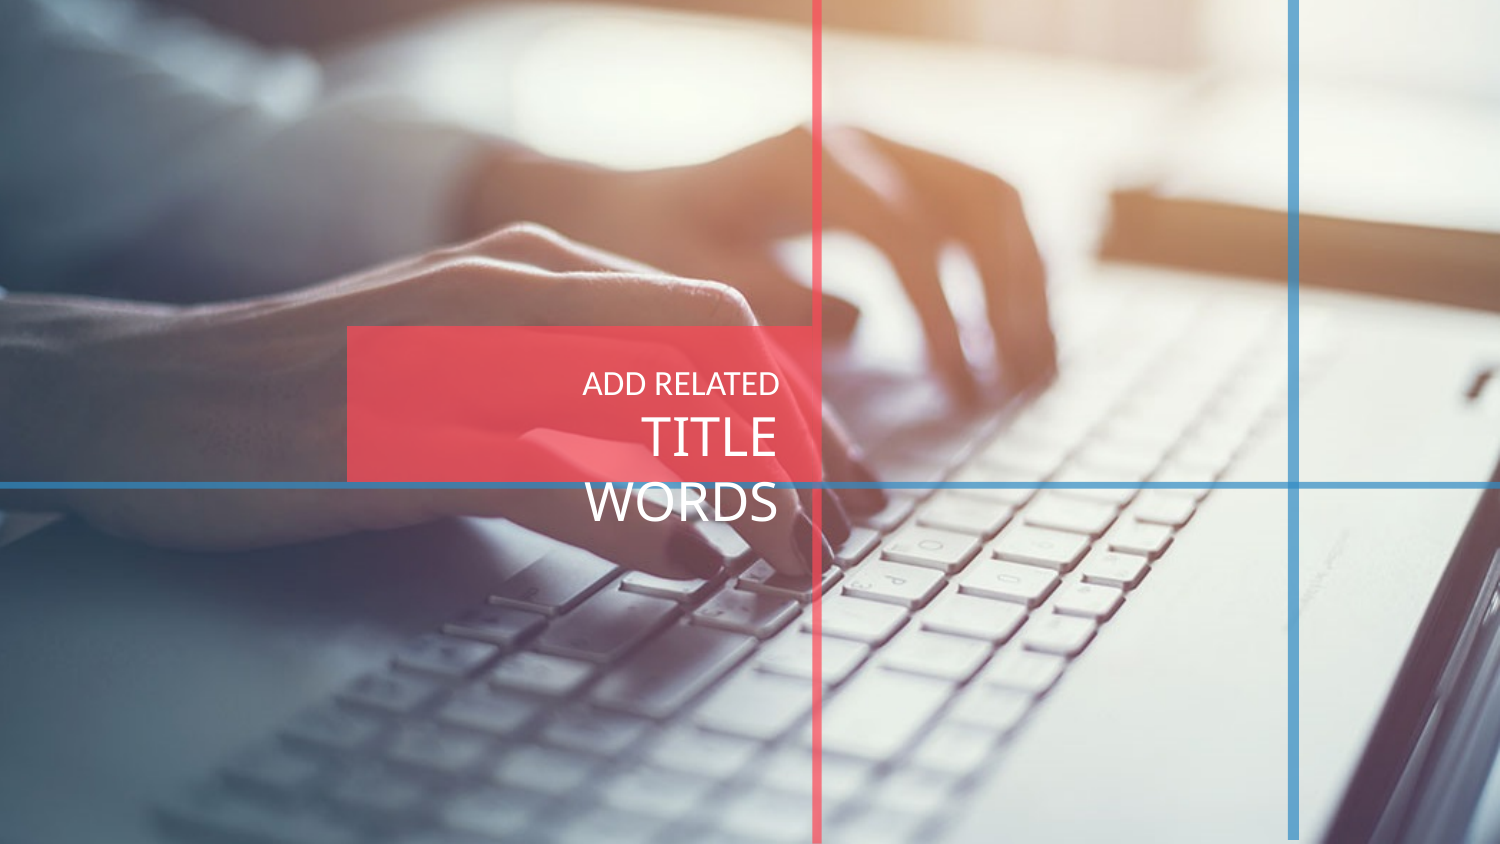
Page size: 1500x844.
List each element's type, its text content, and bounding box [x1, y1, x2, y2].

text_box [1287, 0, 1299, 481]
text_box [0, 0, 812, 481]
text_box [1287, 489, 1299, 840]
text_box [822, 489, 1500, 844]
text_box [791, 481, 1500, 489]
text_box [812, 0, 822, 481]
text_box [1299, 0, 1500, 481]
text_box [0, 489, 812, 844]
text_box [822, 0, 1287, 481]
text_box [347, 326, 813, 482]
text_box ADD RELATED TITLE WORDS [479, 354, 791, 538]
text_box [0, 481, 479, 489]
text_box [812, 489, 822, 844]
